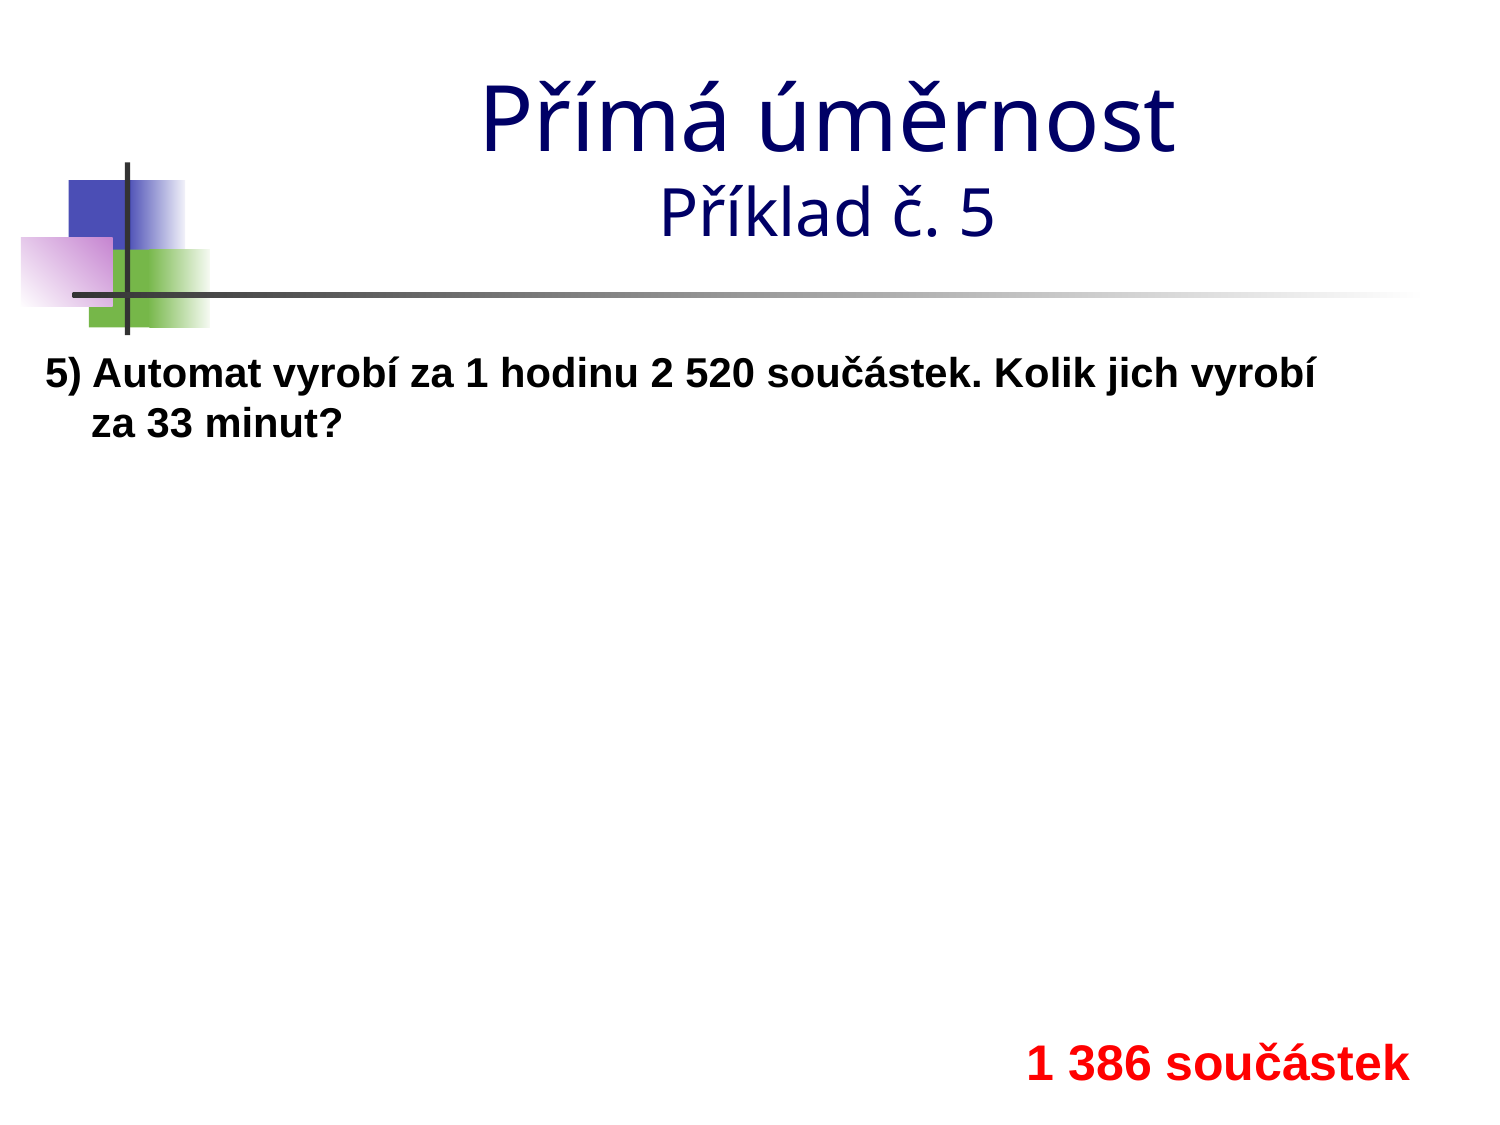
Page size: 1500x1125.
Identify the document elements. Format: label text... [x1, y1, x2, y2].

text_box 1 386 součástek [1012, 1023, 1426, 1098]
text_box 5) Automat vyrobí za 1 hodinu 2 520 součástek. Kolik jich vyrobí za 33 minut? [30, 338, 1448, 453]
title Přímá úměrnost Příklad č. 5 [188, 34, 1468, 276]
